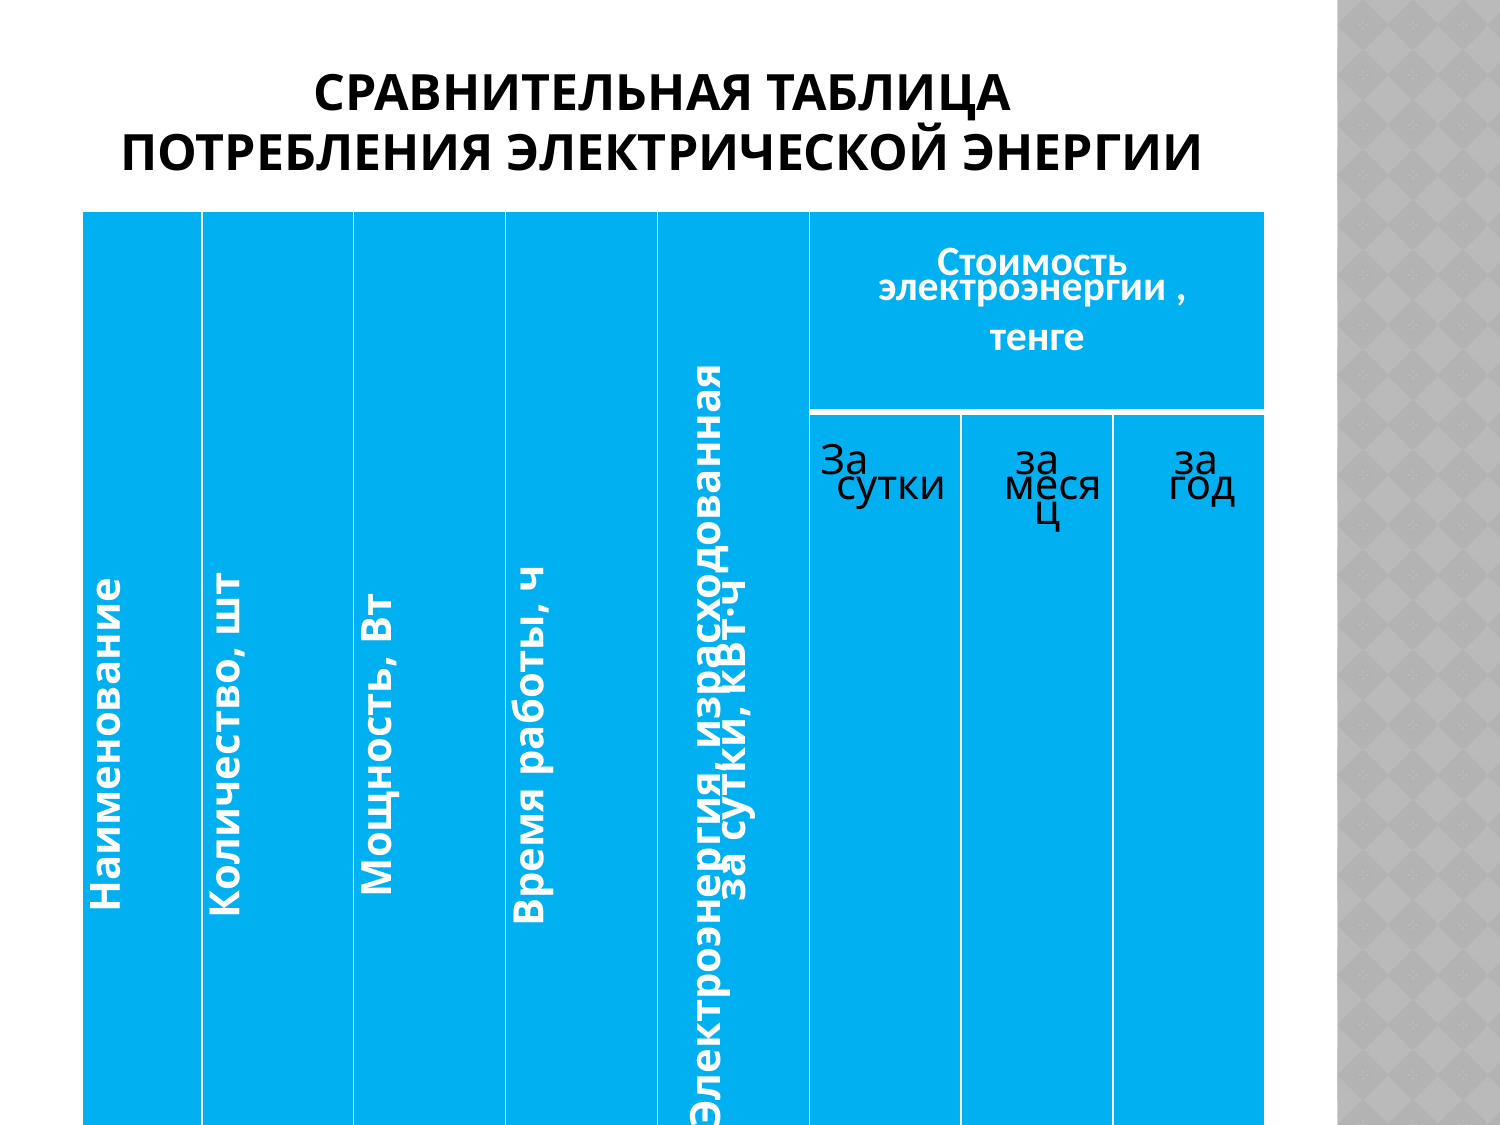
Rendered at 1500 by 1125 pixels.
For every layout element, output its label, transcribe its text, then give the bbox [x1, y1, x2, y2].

table_cell За сутки [810, 415, 960, 1125]
table_header Количество, шт [203, 212, 353, 1125]
table_cell 3 [1337, 0, 1500, 1125]
table_header Мощность, Вт [354, 212, 505, 1125]
table_header Стоимость электроэнергии , тенге [810, 212, 1264, 409]
table_header Электроэнергия, израсходованная за сутки, кВт·ч [658, 212, 809, 1125]
title Сравнительная таблица потребления электрической энергии [75, 52, 1263, 240]
table_header Время работы, ч [506, 212, 657, 1125]
table_cell за месяц [962, 415, 1112, 1125]
table_header Наименование [83, 212, 201, 1125]
table_cell за год [1114, 415, 1264, 1125]
